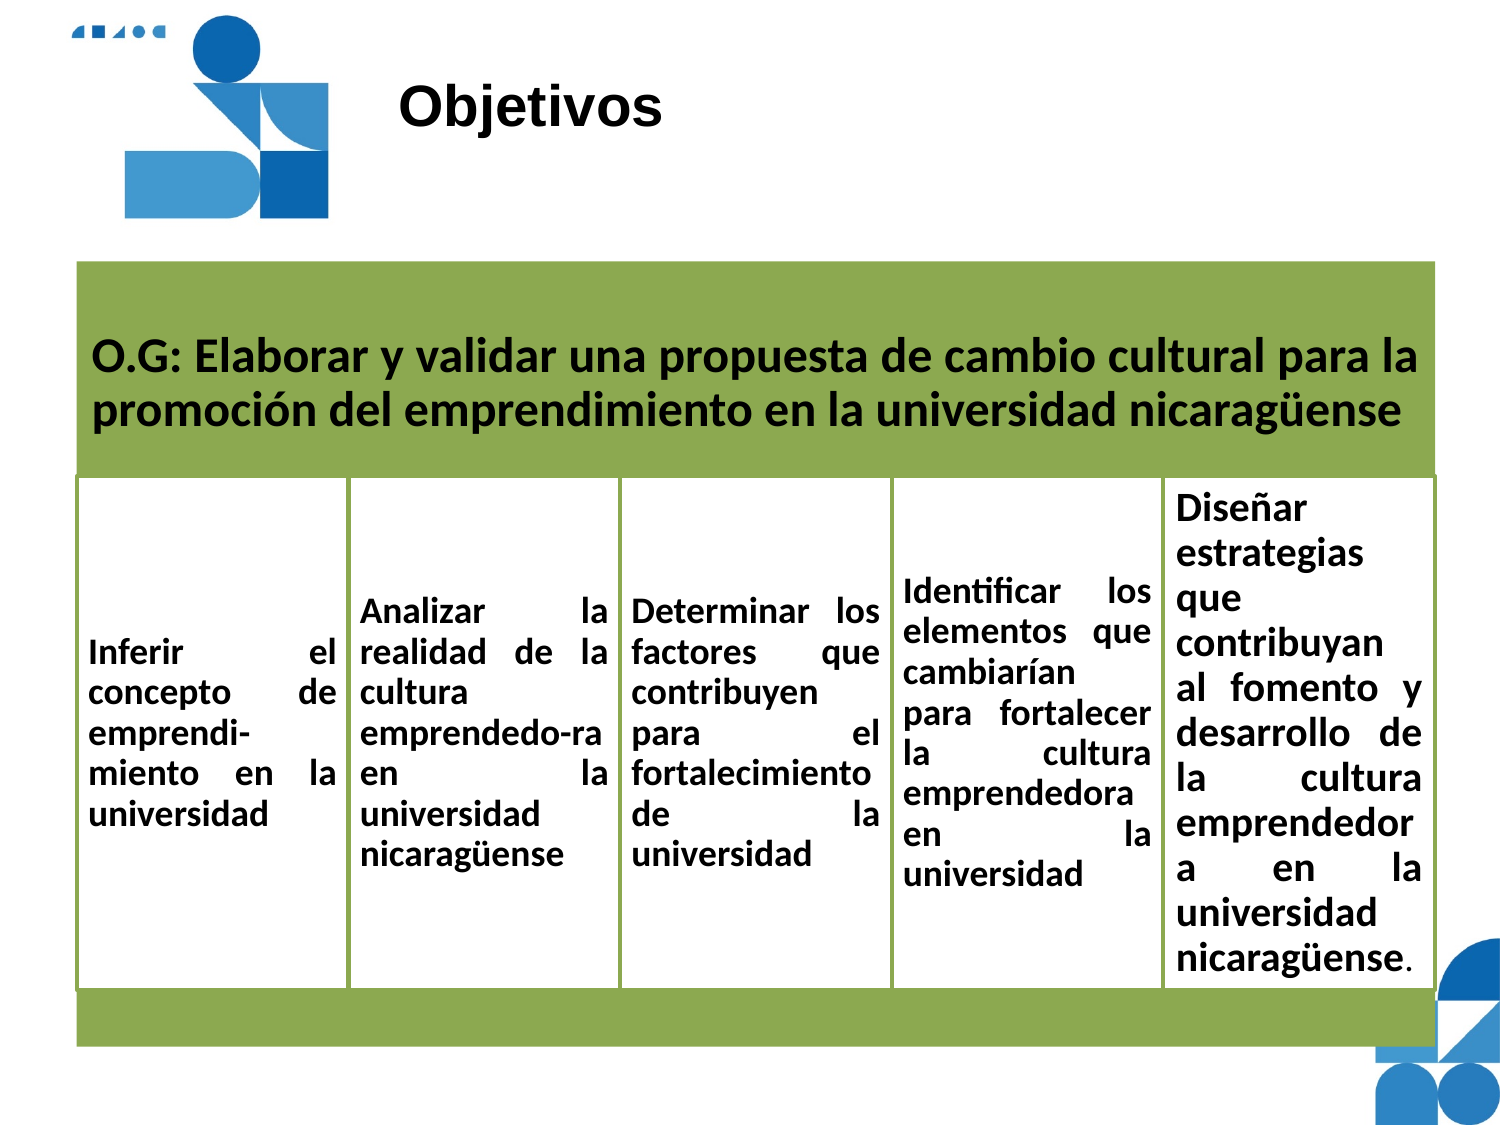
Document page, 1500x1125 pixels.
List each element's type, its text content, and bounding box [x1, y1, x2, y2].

title Objetivos [383, 61, 1436, 231]
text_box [76, 231, 1436, 1047]
picture [0, 0, 1500, 1125]
